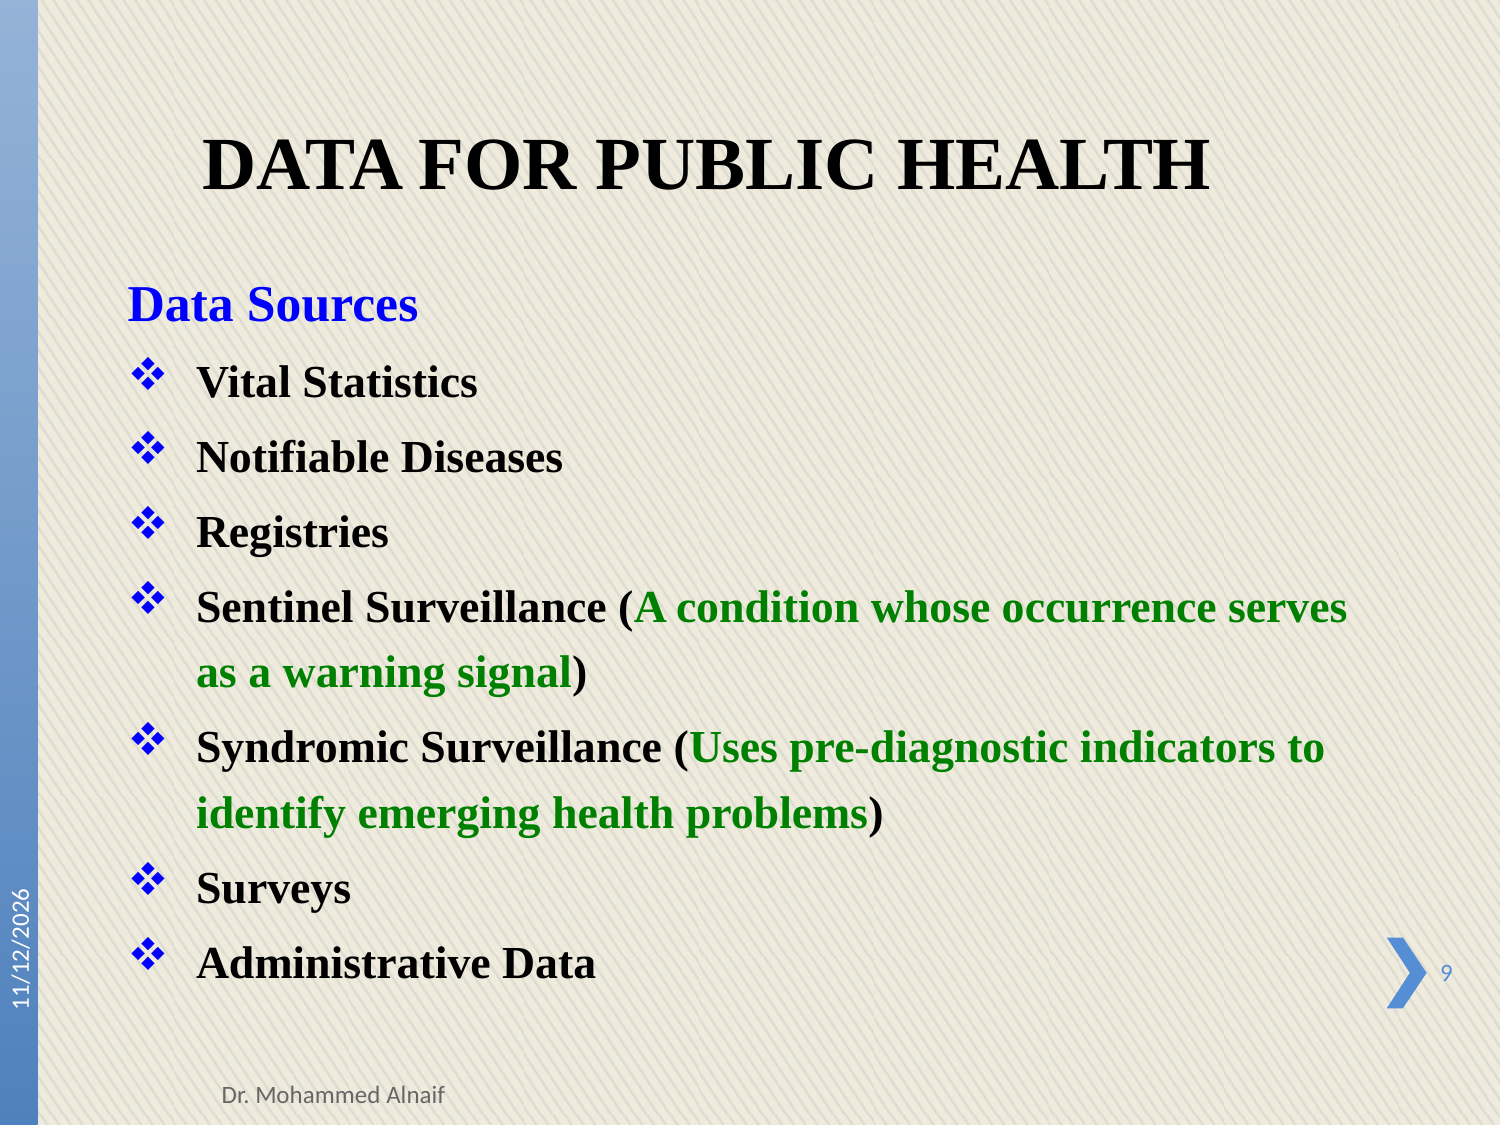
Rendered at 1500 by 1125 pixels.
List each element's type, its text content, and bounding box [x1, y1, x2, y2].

list Data Sources Vital Statistics Notifiable Diseases Registries Sentinel Surveillance (A condition whose occurrence serves as a warning signal) Syndromic Surveillance (Uses pre-diagnostic indicators to identify emerging health problems) Surveys Administrative Data [112, 262, 1388, 1000]
footer Dr. Mohammed Alnaif [206, 1074, 1382, 1113]
title DATA FOR PUBLIC HEALTH [187, 75, 1300, 213]
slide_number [0, 594, 38, 1026]
slide_number 9 [1425, 941, 1488, 1002]
